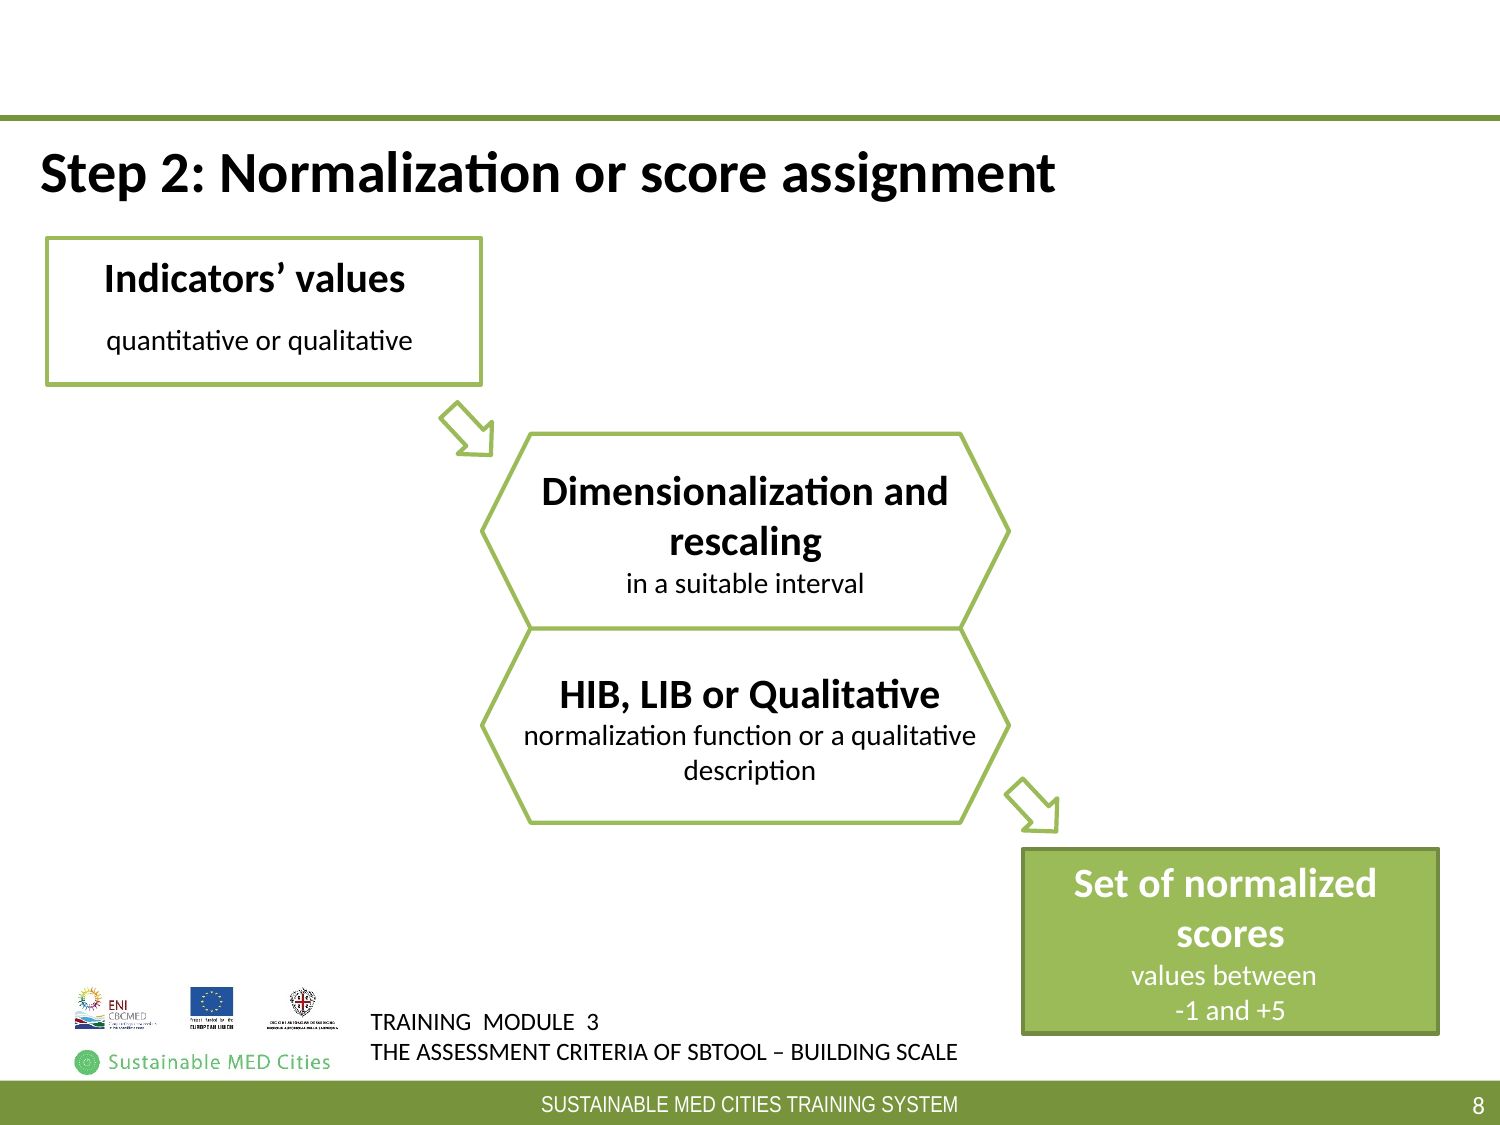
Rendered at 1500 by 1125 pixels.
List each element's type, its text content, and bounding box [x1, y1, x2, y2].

picture [62, 978, 356, 1080]
text_box Step 2: Normalization or score assignment [25, 126, 1073, 212]
slide_number 8 [1399, 1074, 1500, 1125]
text_box Set of normalized scores values between -1 and +5 [1021, 847, 1440, 1036]
text_box [438, 400, 495, 457]
text_box [1015, 776, 1060, 834]
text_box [481, 433, 1010, 824]
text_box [0, 237, 522, 385]
